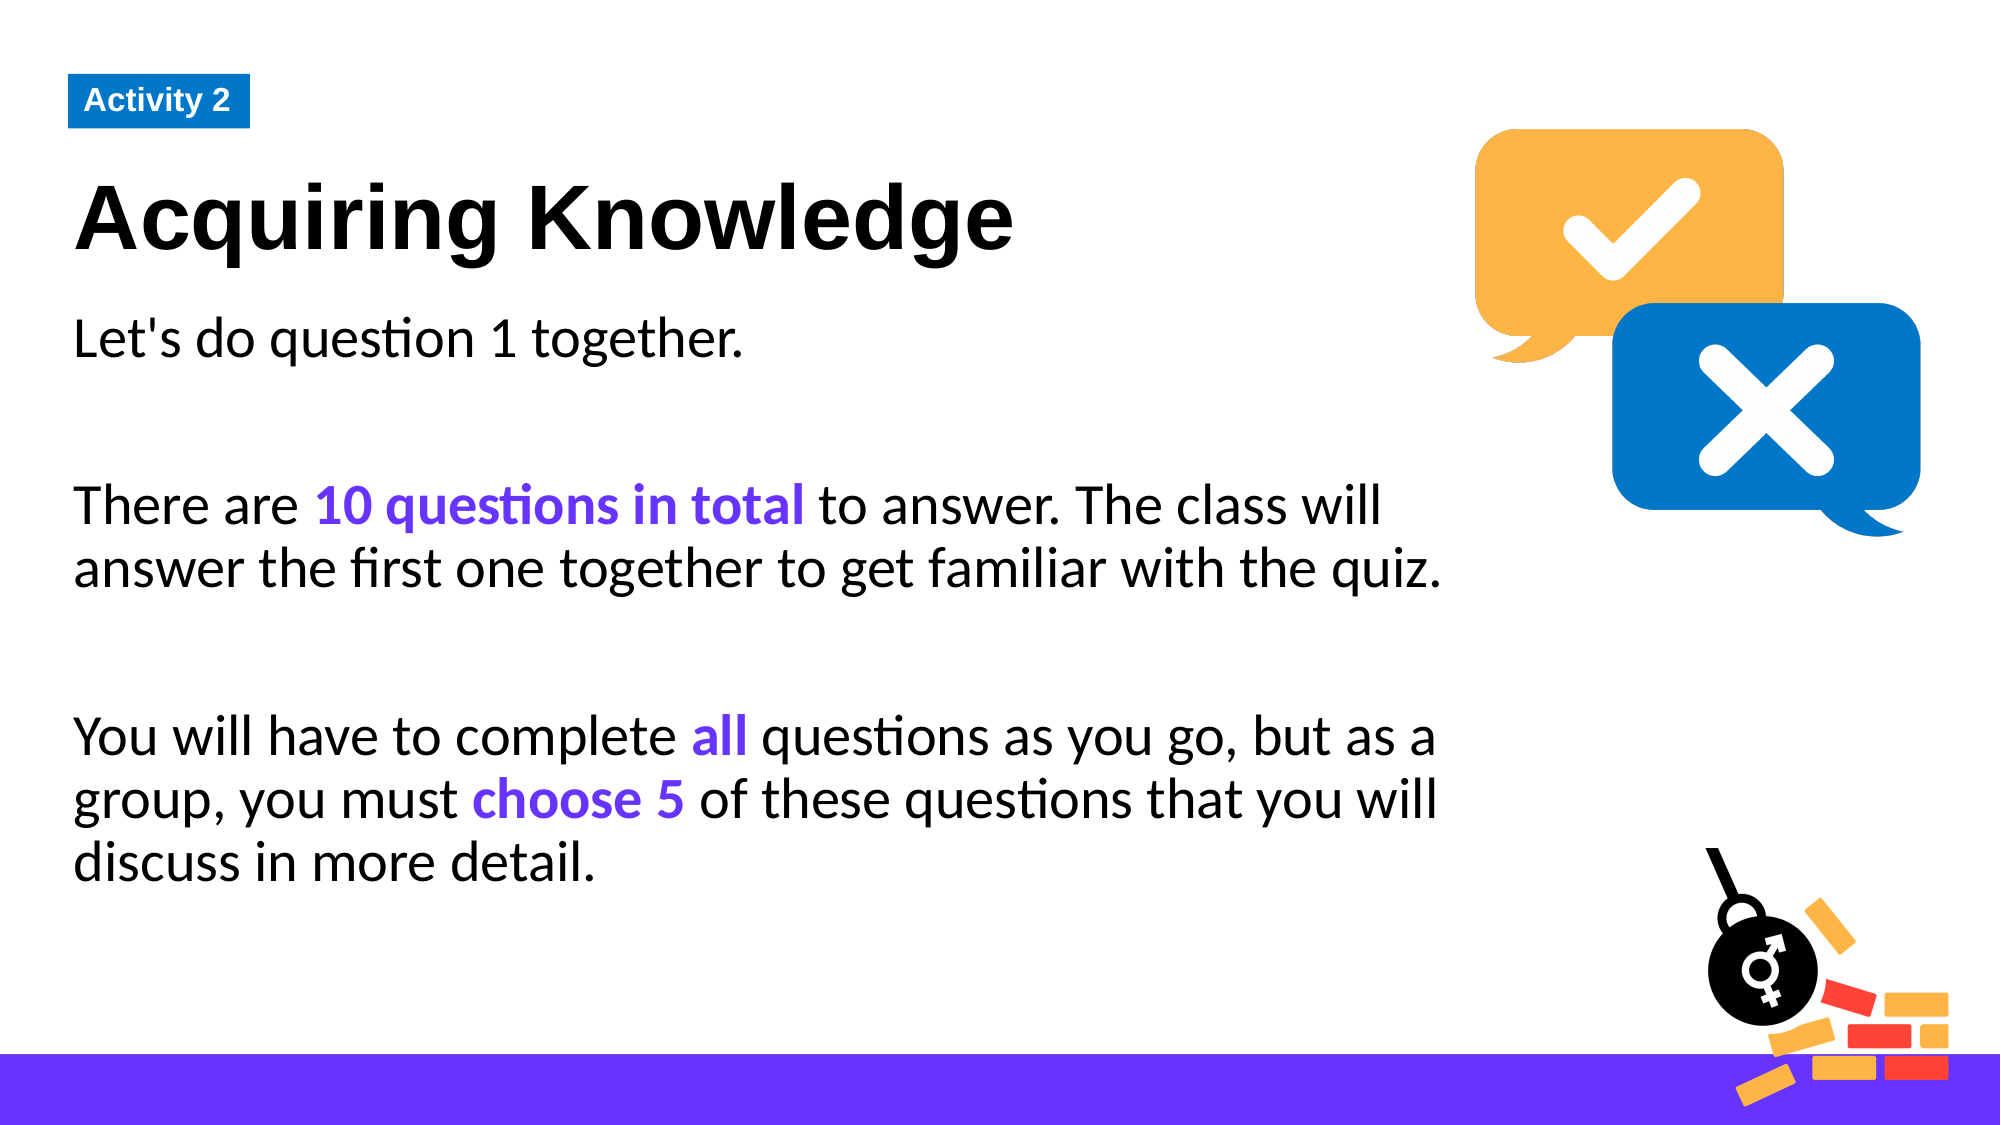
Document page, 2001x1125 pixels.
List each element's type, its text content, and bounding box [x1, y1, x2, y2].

text_box Acquiring Knowledge [59, 59, 1857, 278]
picture [0, 0, 2000, 1125]
list Let's do question 1 together. There are 10 questions in total to answer. The class will answer the first one together to get familiar with the quiz. You will have to complete all questions as you go, but as a group, you must choose 5 of these questions that you will discuss in more detail. [59, 299, 1554, 1014]
text_box Activity 2 [68, 73, 250, 129]
